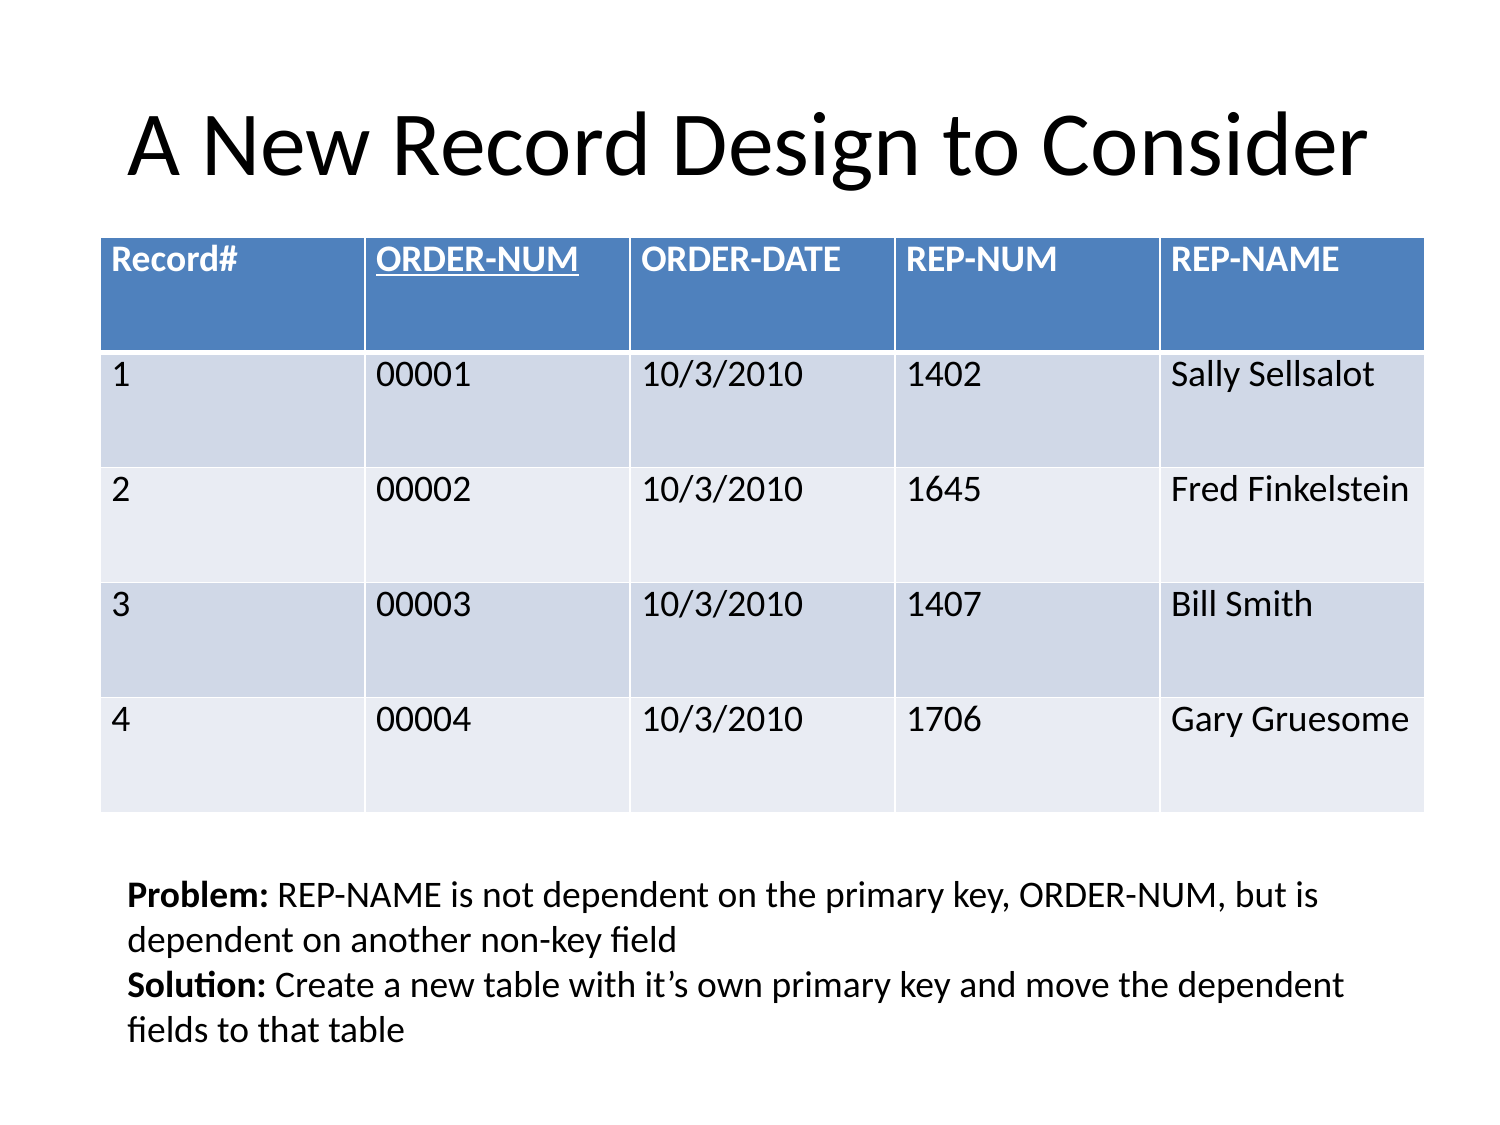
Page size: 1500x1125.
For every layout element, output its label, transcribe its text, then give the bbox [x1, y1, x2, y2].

table_cell 3 [101, 583, 364, 697]
table_header REP-NUM [896, 238, 1159, 350]
table_cell Sally Sellsalot [1161, 355, 1424, 467]
table_cell 10/3/2010 [631, 583, 894, 697]
table_header REP-NAME [1161, 238, 1424, 350]
table_cell 1706 [896, 698, 1159, 812]
table_cell 1 [101, 355, 364, 467]
table_cell 2 [101, 468, 364, 582]
table_header Record# [101, 238, 364, 350]
table_cell 1645 [896, 468, 1159, 582]
table_cell 10/3/2010 [631, 468, 894, 582]
table_cell 1402 [896, 355, 1159, 467]
table_cell 1407 [896, 583, 1159, 697]
table_cell Fred Finkelstein [1161, 468, 1424, 582]
table_cell 00004 [366, 698, 629, 812]
table_header ORDER-NUM [366, 238, 629, 350]
table_cell 10/3/2010 [631, 698, 894, 812]
table_cell 00001 [366, 355, 629, 467]
table_cell 00002 [366, 468, 629, 582]
title A New Record Design to Consider [75, 45, 1425, 233]
table_header ORDER-DATE [631, 238, 894, 350]
table_cell 00003 [366, 583, 629, 697]
text_box Problem: REP-NAME is not dependent on the primary key, ORDER-NUM, but is dependent on another non-key field Solution: Create a new table with it’s own primary key and move the dependent fields to that table [112, 862, 1400, 1058]
table_cell 4 [101, 698, 364, 812]
table_cell Bill Smith [1161, 583, 1424, 697]
table_cell 10/3/2010 [631, 355, 894, 467]
table_cell Gary Gruesome [1161, 698, 1424, 812]
